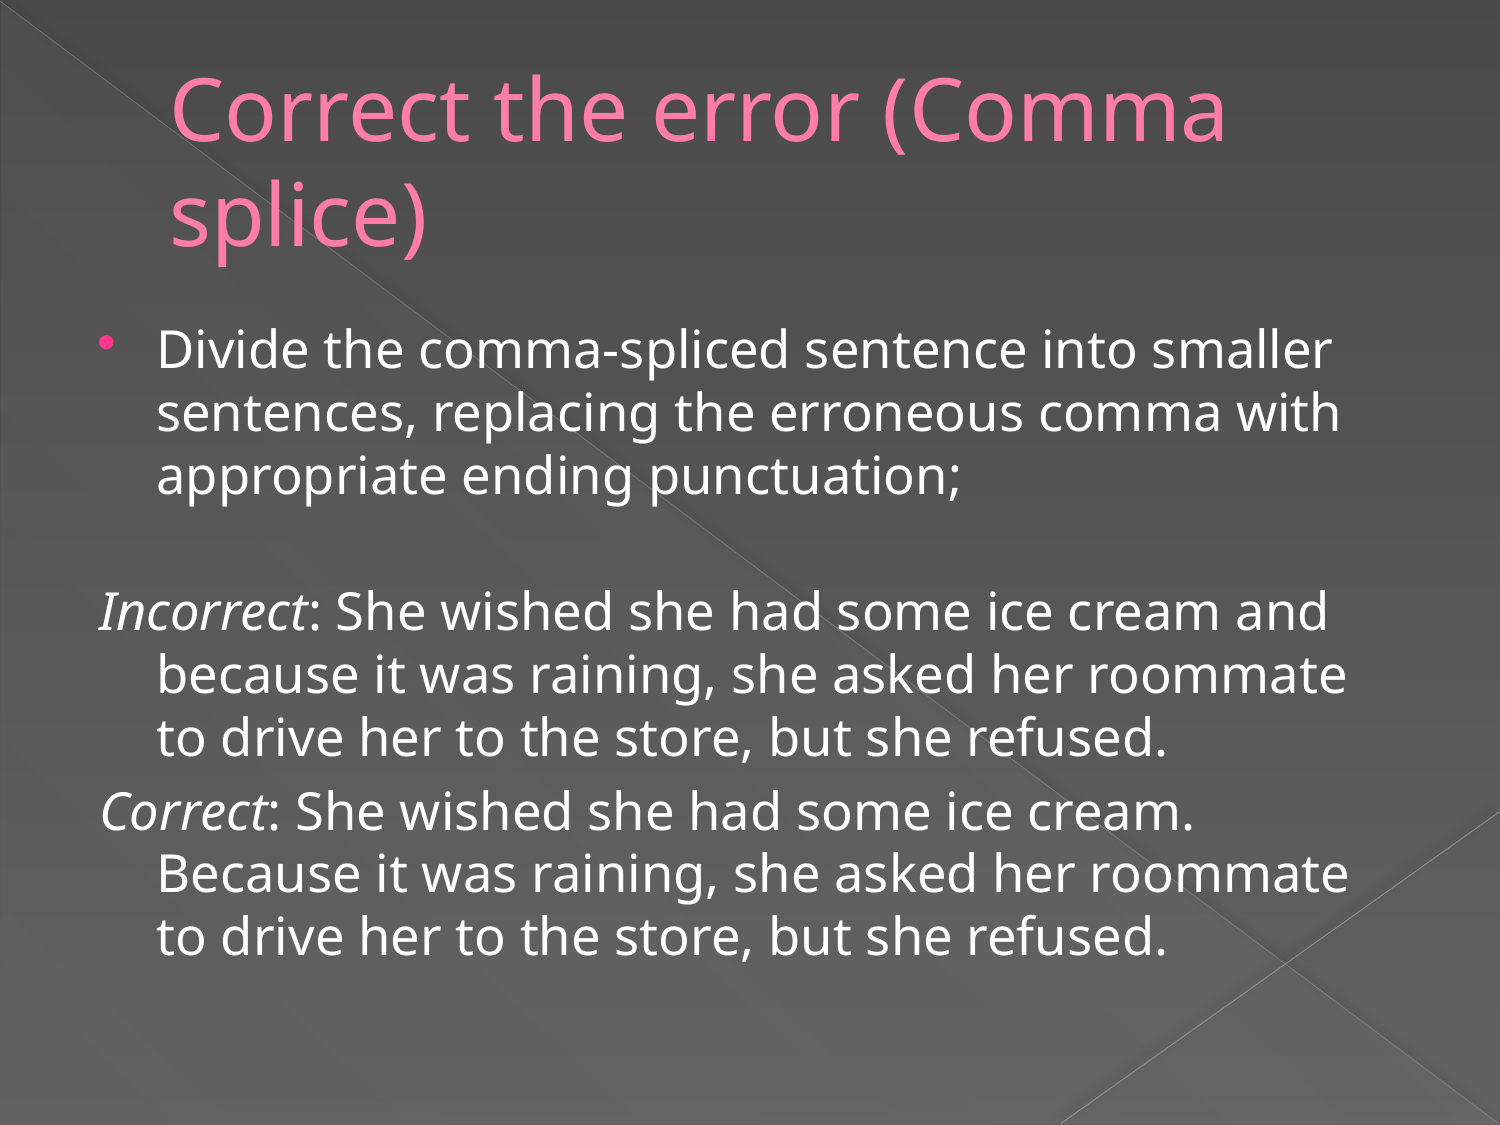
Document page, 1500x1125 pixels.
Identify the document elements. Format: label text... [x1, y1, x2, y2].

list Divide the comma-spliced sentence into smaller sentences, replacing the erroneous comma with appropriate ending punctuation; Incorrect: She wished she had some ice cream and because it was raining, she asked her roommate to drive her to the store, but she refused. Correct: She wished she had some ice cream. Because it was raining, she asked her roommate to drive her to the store, but she refused. [75, 308, 1425, 1059]
title Correct the error (Comma splice) [75, 43, 1425, 274]
